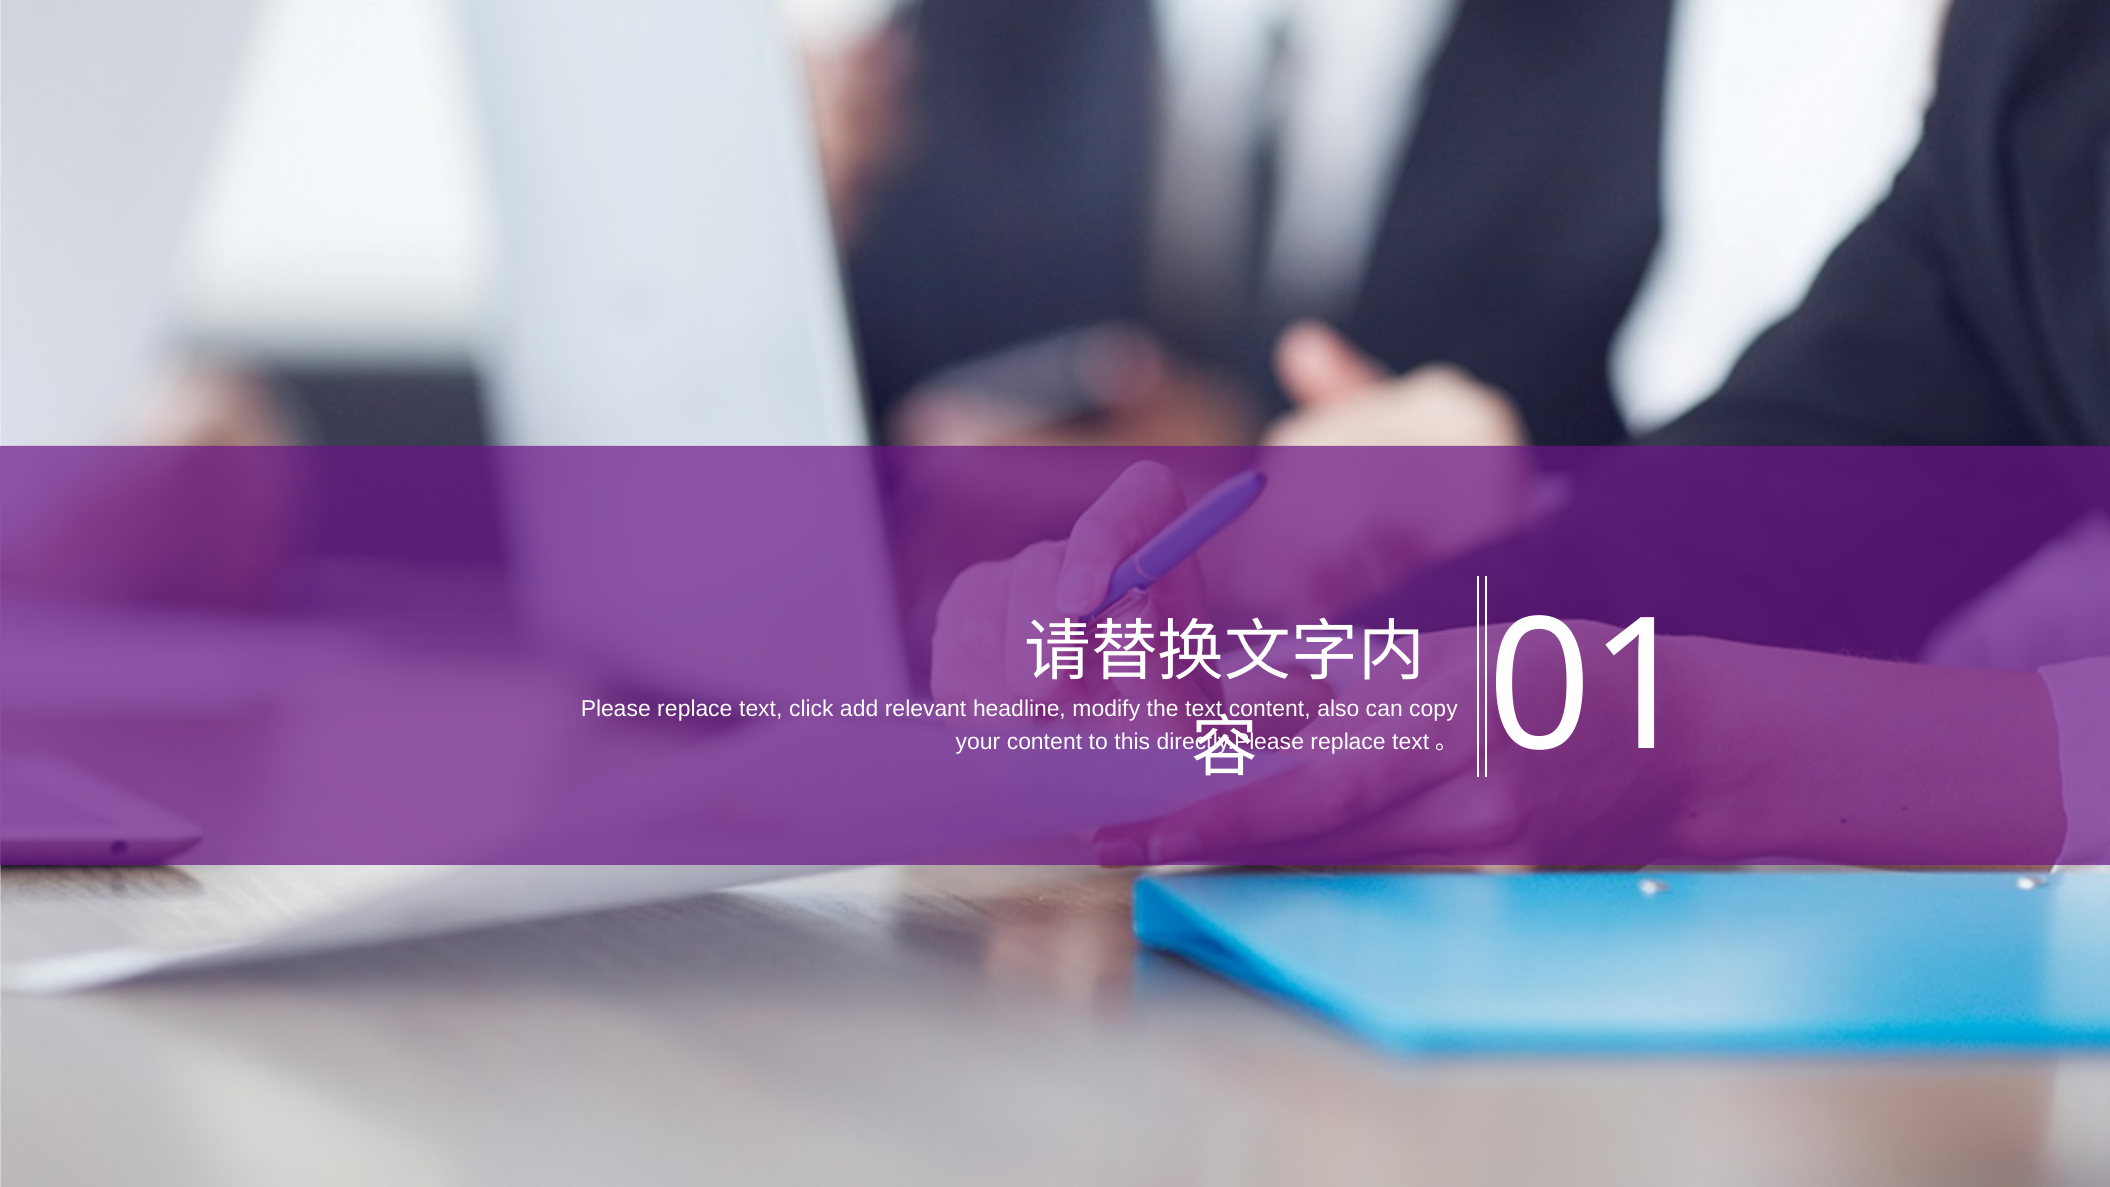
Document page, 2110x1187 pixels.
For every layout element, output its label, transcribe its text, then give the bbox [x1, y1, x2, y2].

text_box 01 [1480, 561, 1702, 789]
text_box 请替换文字内容 [983, 758, 1466, 788]
text_box Please replace text, click add relevant headline, modify the text content, also can copy your content to this directly.Please replace text。 [547, 684, 1466, 758]
text_box 请替换文字内容 [983, 588, 1466, 684]
text_box [0, 866, 2110, 1187]
text_box [0, 0, 2110, 445]
text_box [0, 445, 2110, 866]
